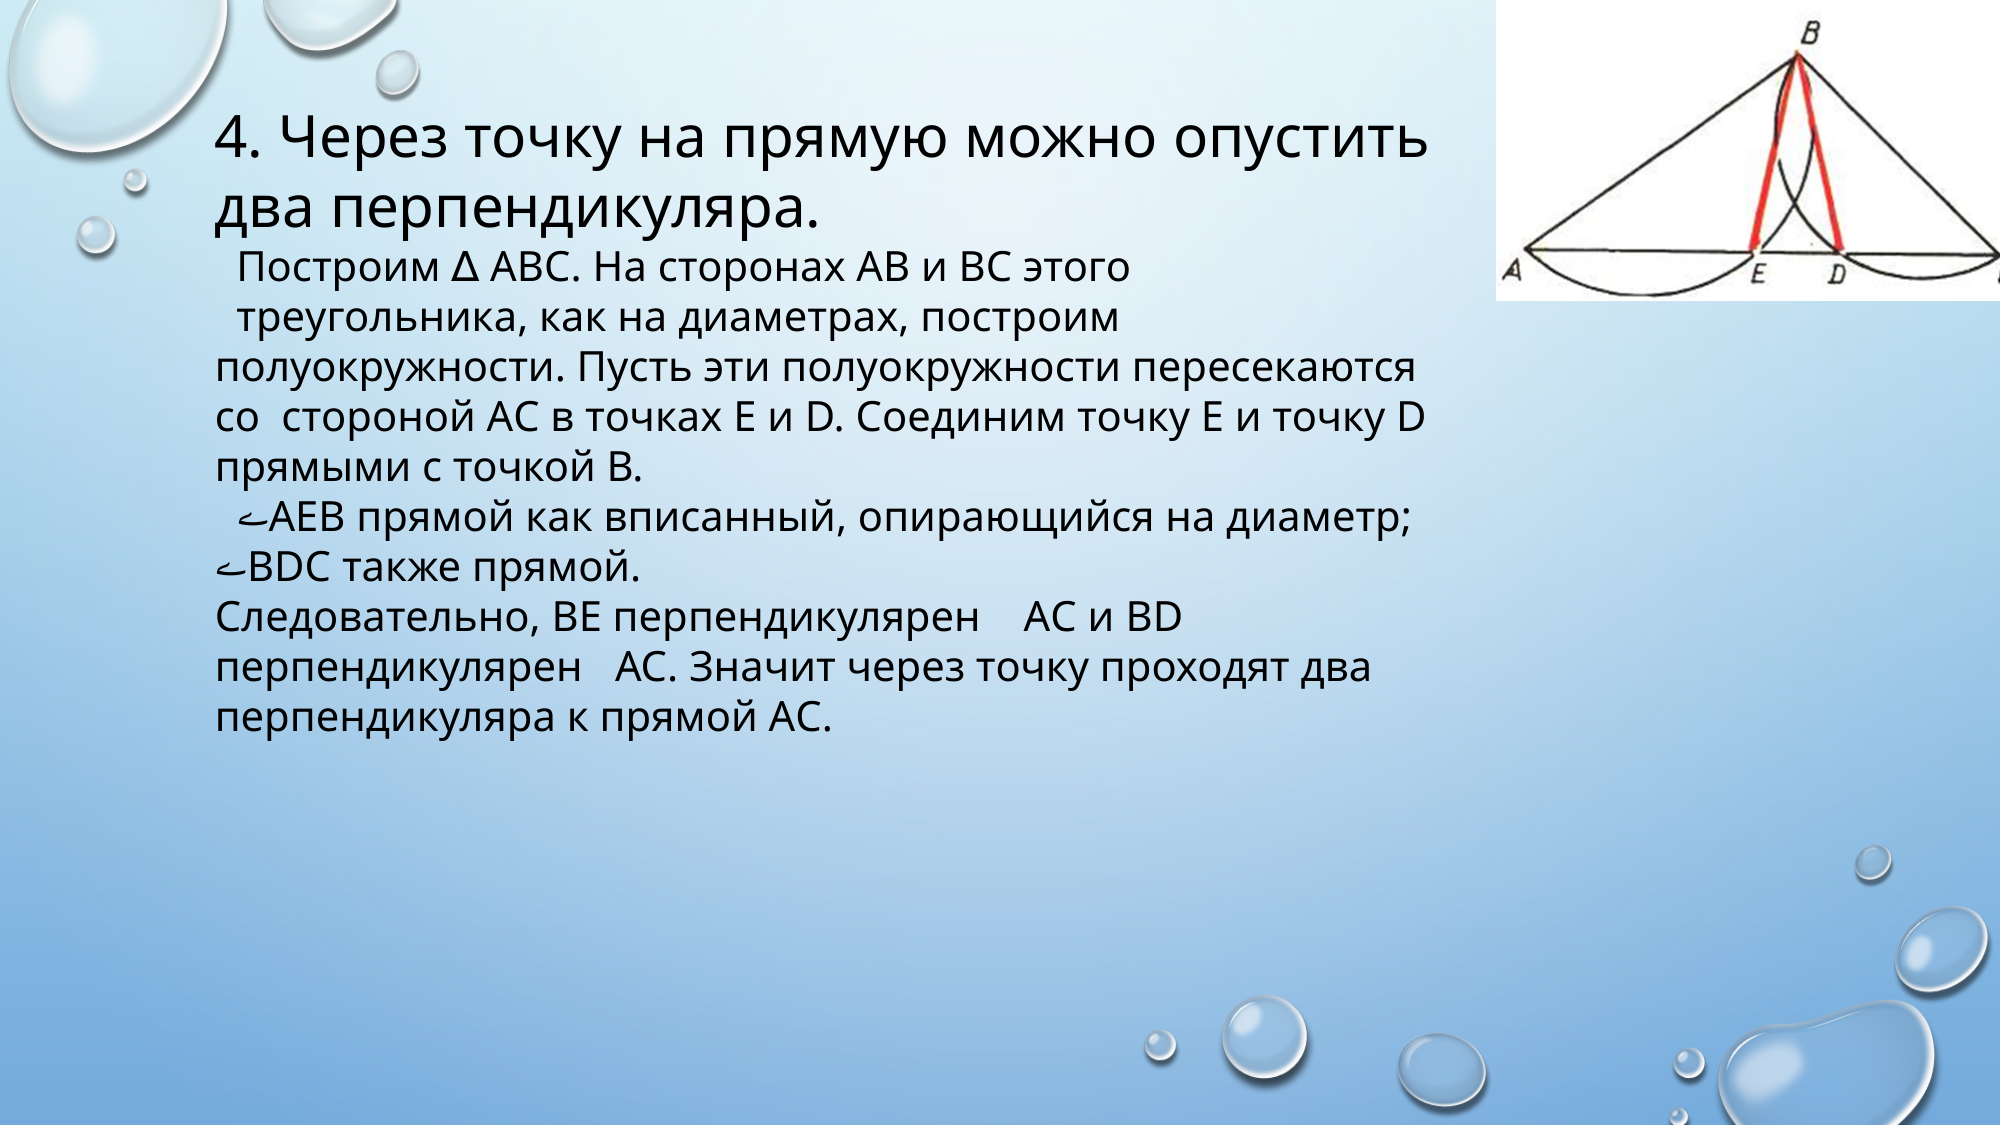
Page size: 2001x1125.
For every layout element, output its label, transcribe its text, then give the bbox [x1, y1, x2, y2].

text_box 4. Через точку на прямую можно опустить два перпендикуляра. Построим ∆ АВС. На сторонах АВ и ВС этого треугольника, как на диаметрах, построим полуокружности. Пусть эти полуокружности пересекаются со стороной АС в точках Е и D. Соединим точку Е и точку D прямыми с точкой В. ﮮАЕВ прямой как вписанный, опирающийся на диаметр; ﮮВDC также прямой. Следовательно, ВЕ перпендикулярен АС и BD перпендикулярен AC. Значит через точку проходят два перпендикуляра к прямой АС. [200, 92, 1497, 747]
picture [0, 0, 2000, 1125]
